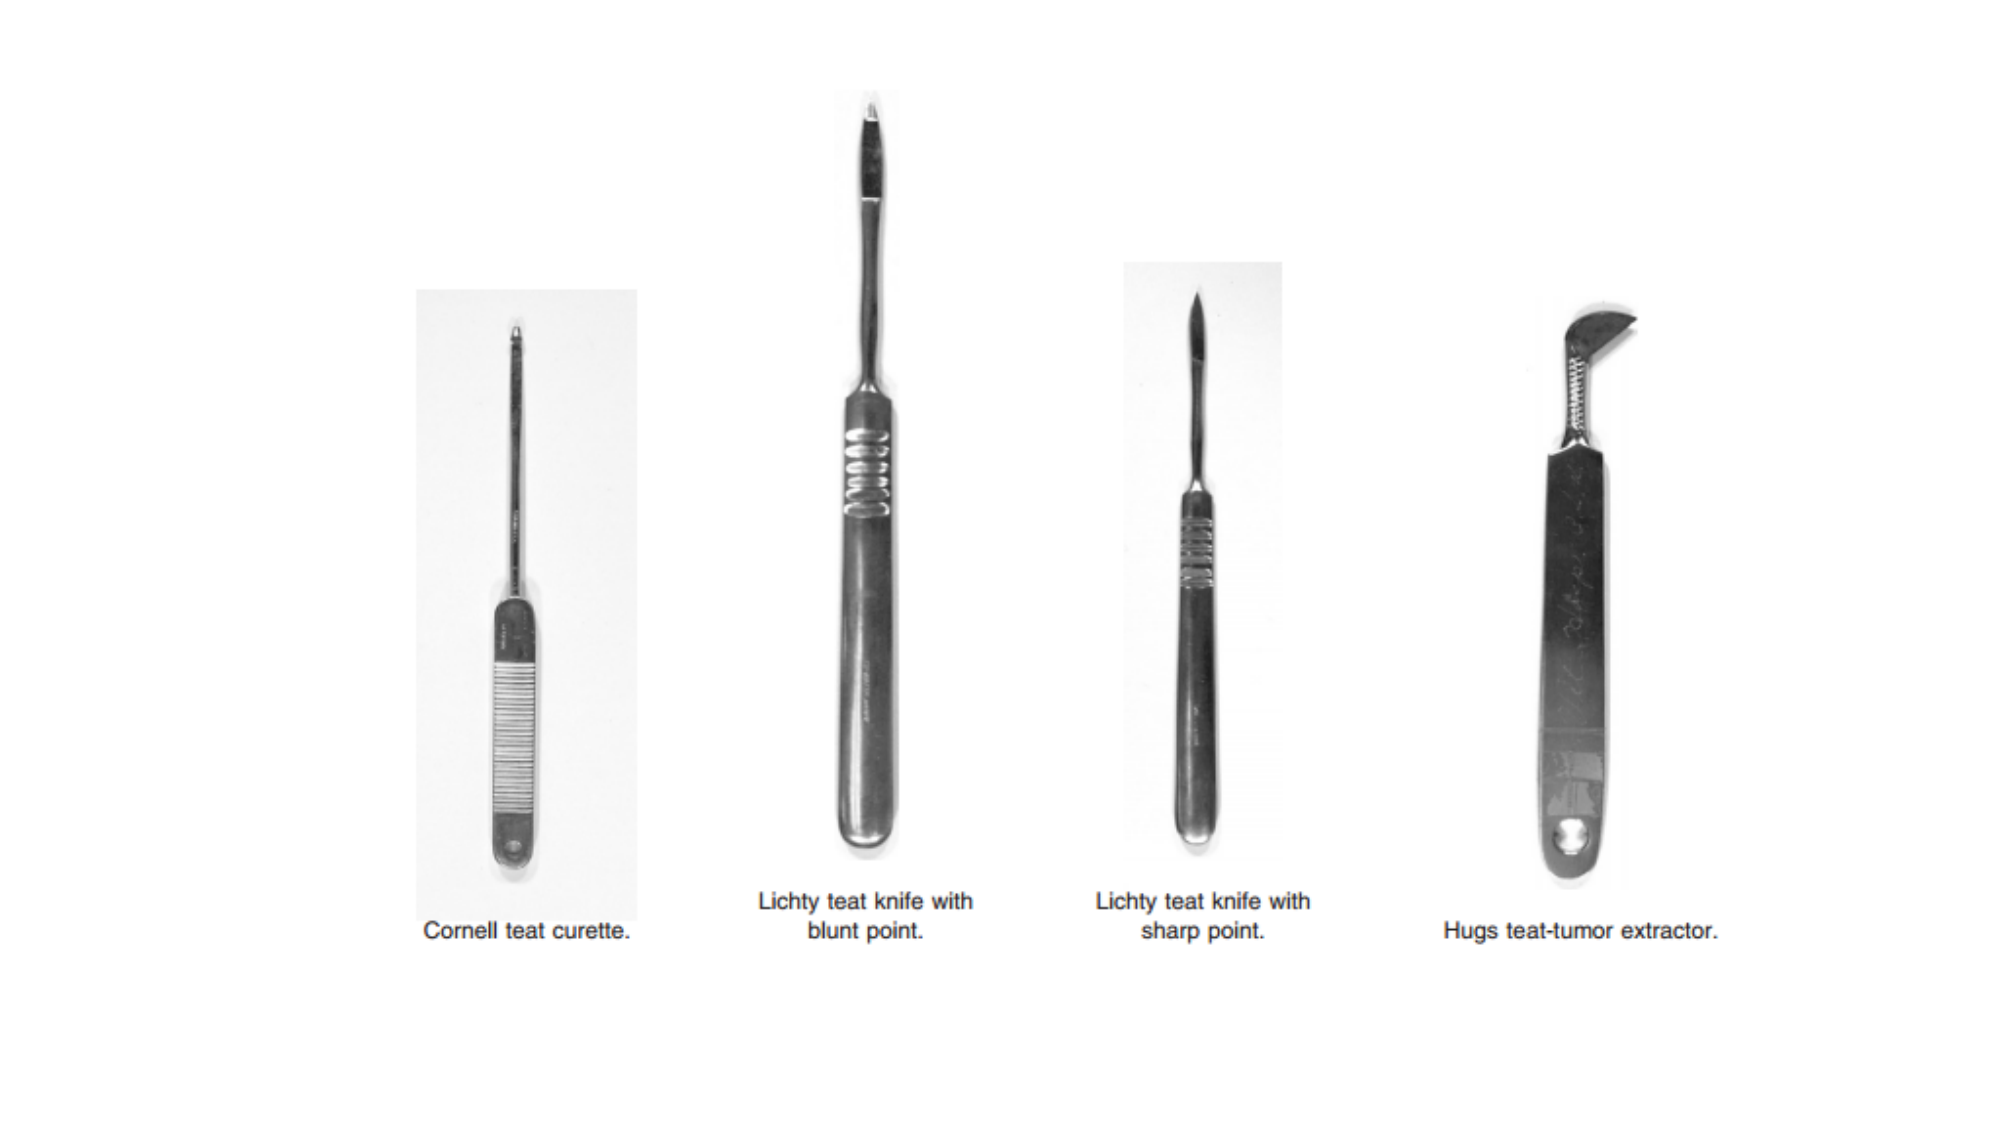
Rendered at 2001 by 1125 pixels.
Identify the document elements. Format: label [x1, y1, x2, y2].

picture [362, 66, 1775, 1062]
